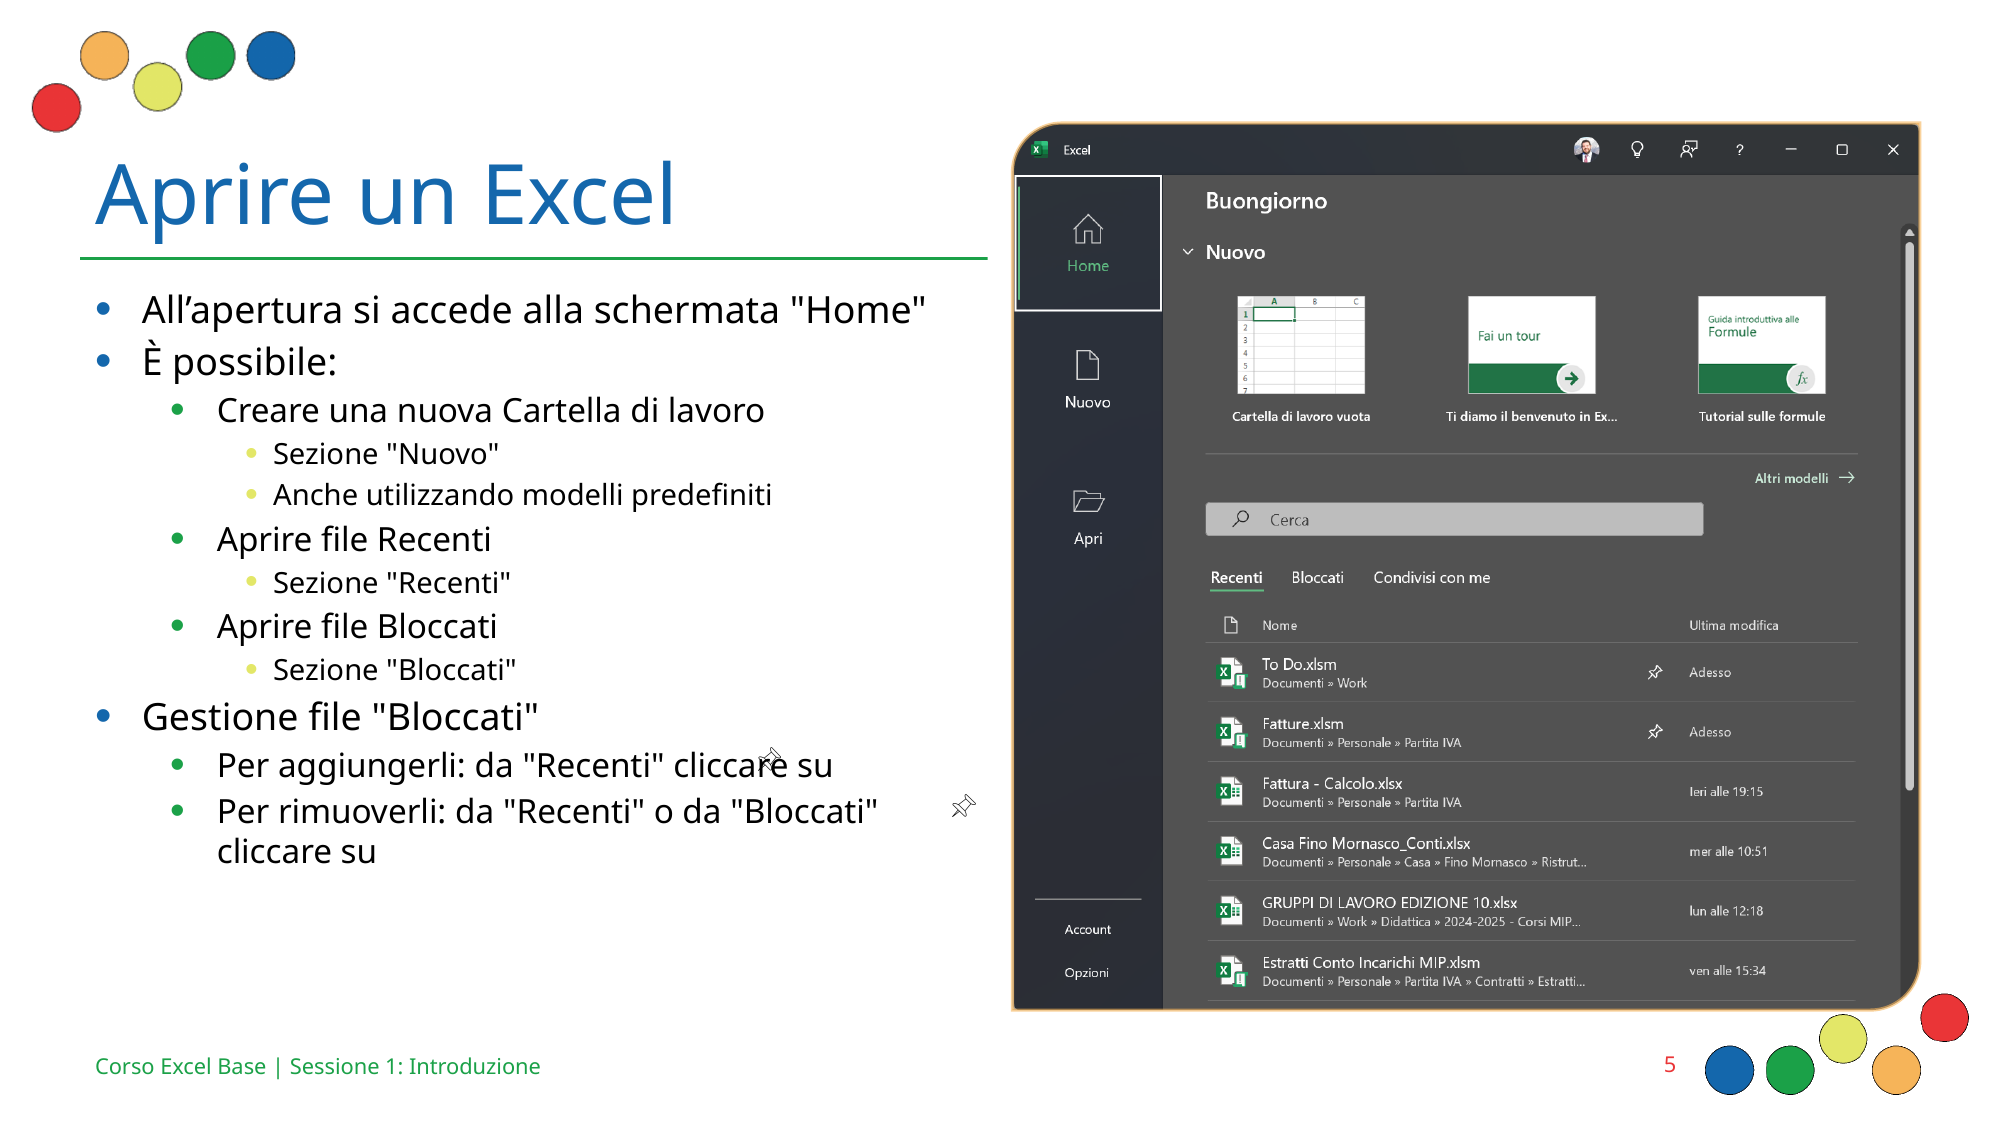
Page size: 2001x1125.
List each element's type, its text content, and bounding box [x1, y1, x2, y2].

picture [1012, 122, 1971, 1096]
list All’apertura si accede alla schermata "Home" È possibile: Creare una nuova Cartella di lavoro Sezione "Nuovo" Anche utilizzando modelli predefiniti Aprire file Recenti Sezione "Recenti" Aprire file Bloccati Sezione "Bloccati" Gestione file "Bloccati" Per aggiungerli: da "Recenti" cliccare su Per rimuoverli: da "Recenti" o da "Bloccati" cliccare su [80, 278, 988, 1011]
picture [753, 743, 785, 775]
footer Corso Excel Base | Sessione 1: Introduzione [80, 1035, 1571, 1096]
picture [29, 30, 295, 135]
slide_number 5 [1583, 1035, 1692, 1096]
title Aprire un Excel [79, 123, 988, 259]
picture [948, 790, 980, 822]
